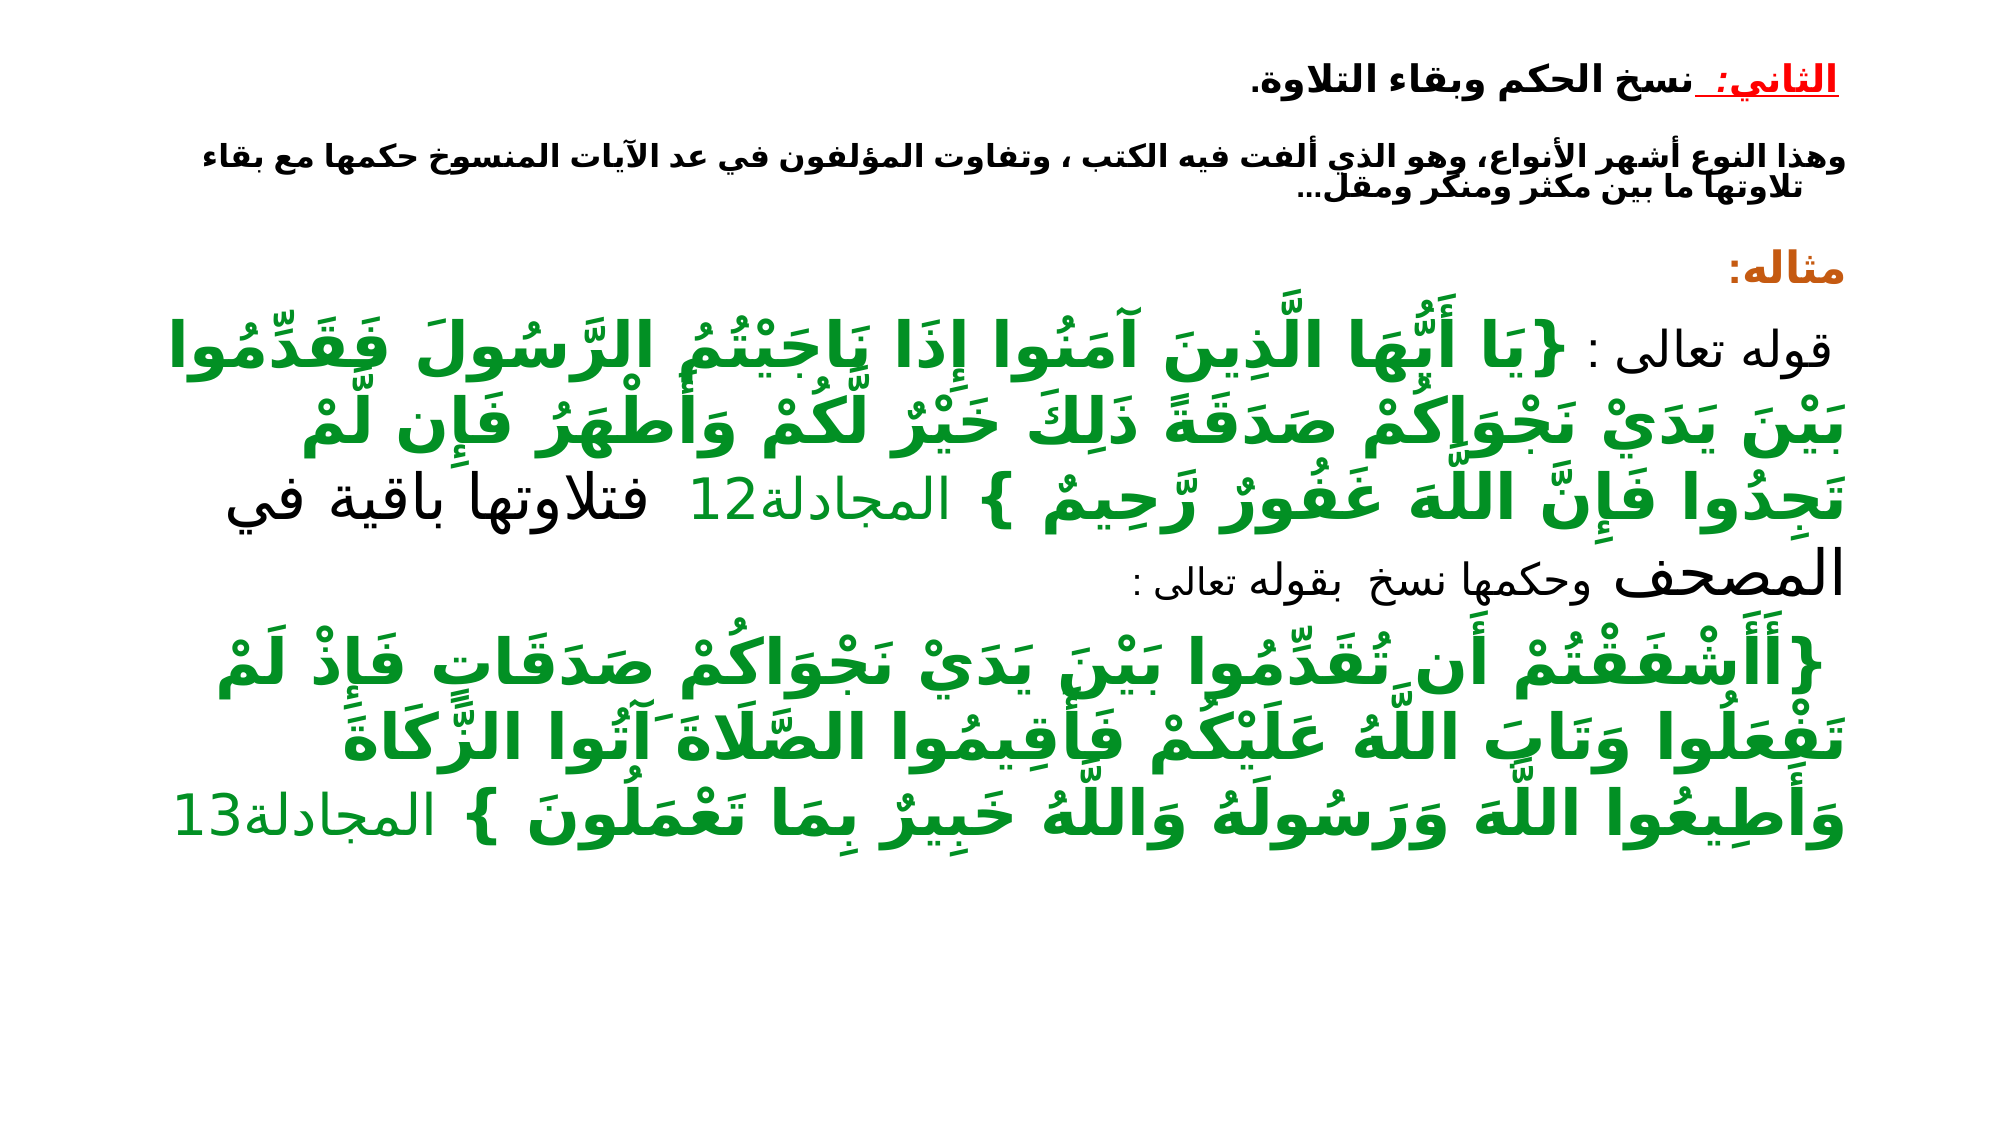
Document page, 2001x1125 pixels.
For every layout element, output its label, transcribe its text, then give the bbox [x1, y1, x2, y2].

list الثاني: نسخ الحكم وبقاء التلاوة. وهذا النوع أشهر الأنواع، وهو الذي ألفت فيه الكتب ، وتفاوت المؤلفون في عد الآيات المنسوخ حكمها مع بقاء تلاوتها ما بين مكثر ومنكر ومقل... مثاله: قوله تعالى : {يَا أَيُّهَا الَّذِينَ آمَنُوا إِذَا نَاجَيْتُمُ الرَّسُولَ فَقَدِّمُوا بَيْنَ يَدَيْ نَجْوَاكُمْ صَدَقَةً ذَلِكَ خَيْرٌ لَّكُمْ وَأَطْهَرُ فَإِن لَّمْ تَجِدُوا فَإِنَّ اللَّهَ غَفُورٌ رَّحِيمٌ } المجادلة12 فتلاوتها باقية في المصحف وحكمها نسخ بقوله تعالى : {أَأَشْفَقْتُمْ أَن تُقَدِّمُوا بَيْنَ يَدَيْ نَجْوَاكُمْ صَدَقَاتٍ فَإِذْ لَمْ تَفْعَلُوا وَتَابَ اللَّهُ عَلَيْكُمْ فَأَقِيمُوا الصَّلَاةَ َآتُوا الزَّكَاةَ وَأَطِيعُوا اللَّهَ وَرَسُولَهُ وَاللَّهُ خَبِيرٌ بِمَا تَعْمَلُونَ } المجادلة13 [137, 56, 1863, 1014]
